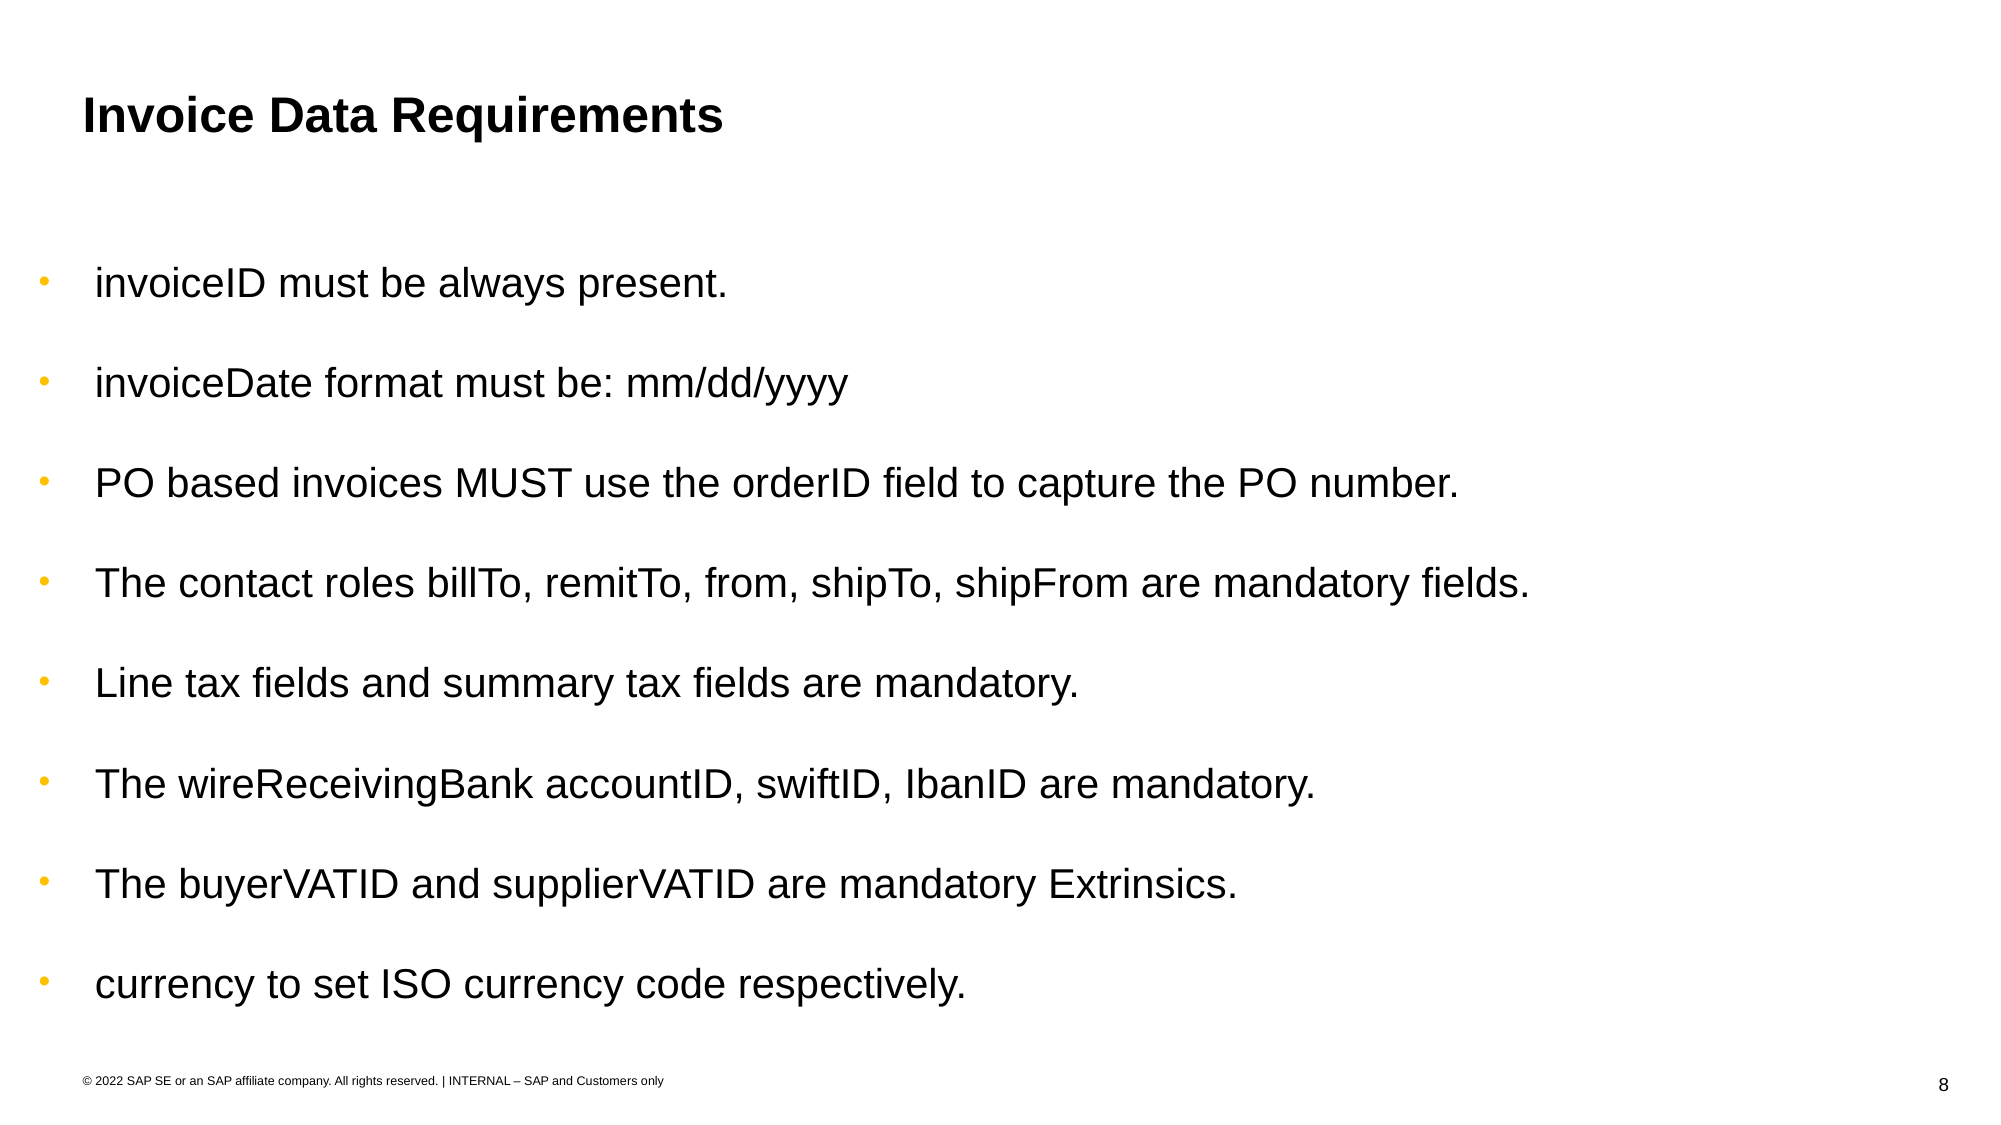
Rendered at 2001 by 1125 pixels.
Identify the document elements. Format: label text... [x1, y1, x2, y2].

list invoiceID must be always present. invoiceDate format must be: mm/dd/yyyy PO based invoices MUST use the orderID field to capture the PO number. The contact roles billTo, remitTo, from, shipTo, shipFrom are mandatory fields. Line tax fields and summary tax fields are mandatory. The wireReceivingBank accountID, swiftID, IbanID are mandatory. The buyerVATID and supplierVATID are mandatory Extrinsics. currency to set ISO currency code respectively. [38, 155, 1918, 1069]
title Invoice Data Requirements [82, 82, 1918, 144]
